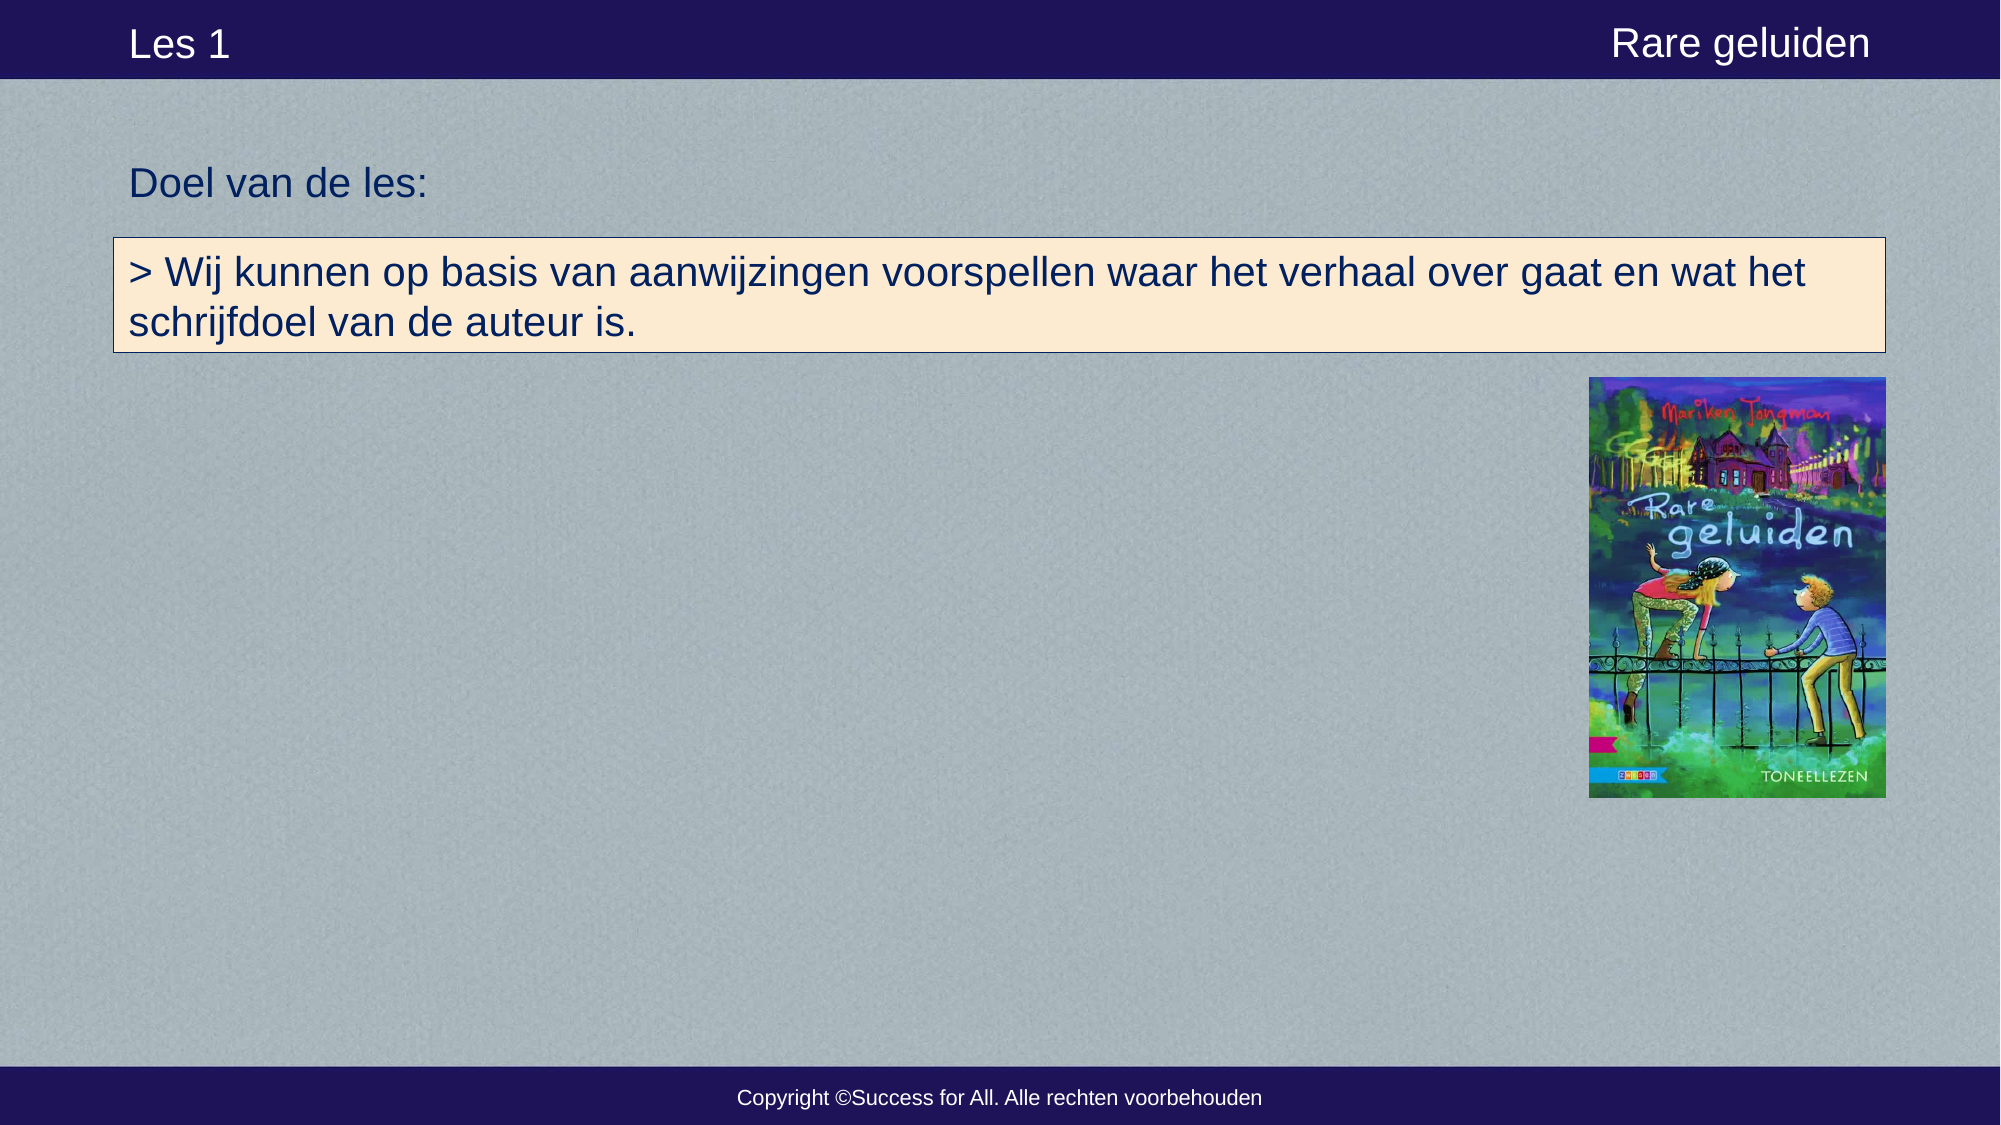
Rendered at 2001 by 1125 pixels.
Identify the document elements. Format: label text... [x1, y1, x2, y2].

text_box > Wij kunnen op basis van aanwijzingen voorspellen waar het verhaal over gaat en wat het schrijfdoel van de auteur is. [113, 237, 1886, 353]
text_box Rare geluiden [999, 8, 1886, 73]
text_box Les 1 [114, 9, 354, 75]
text_box Doel van de les: [113, 148, 1635, 214]
picture [0, 0, 2001, 1125]
text_box Copyright ©Success for All. Alle rechten voorbehouden [0, 1076, 2000, 1125]
